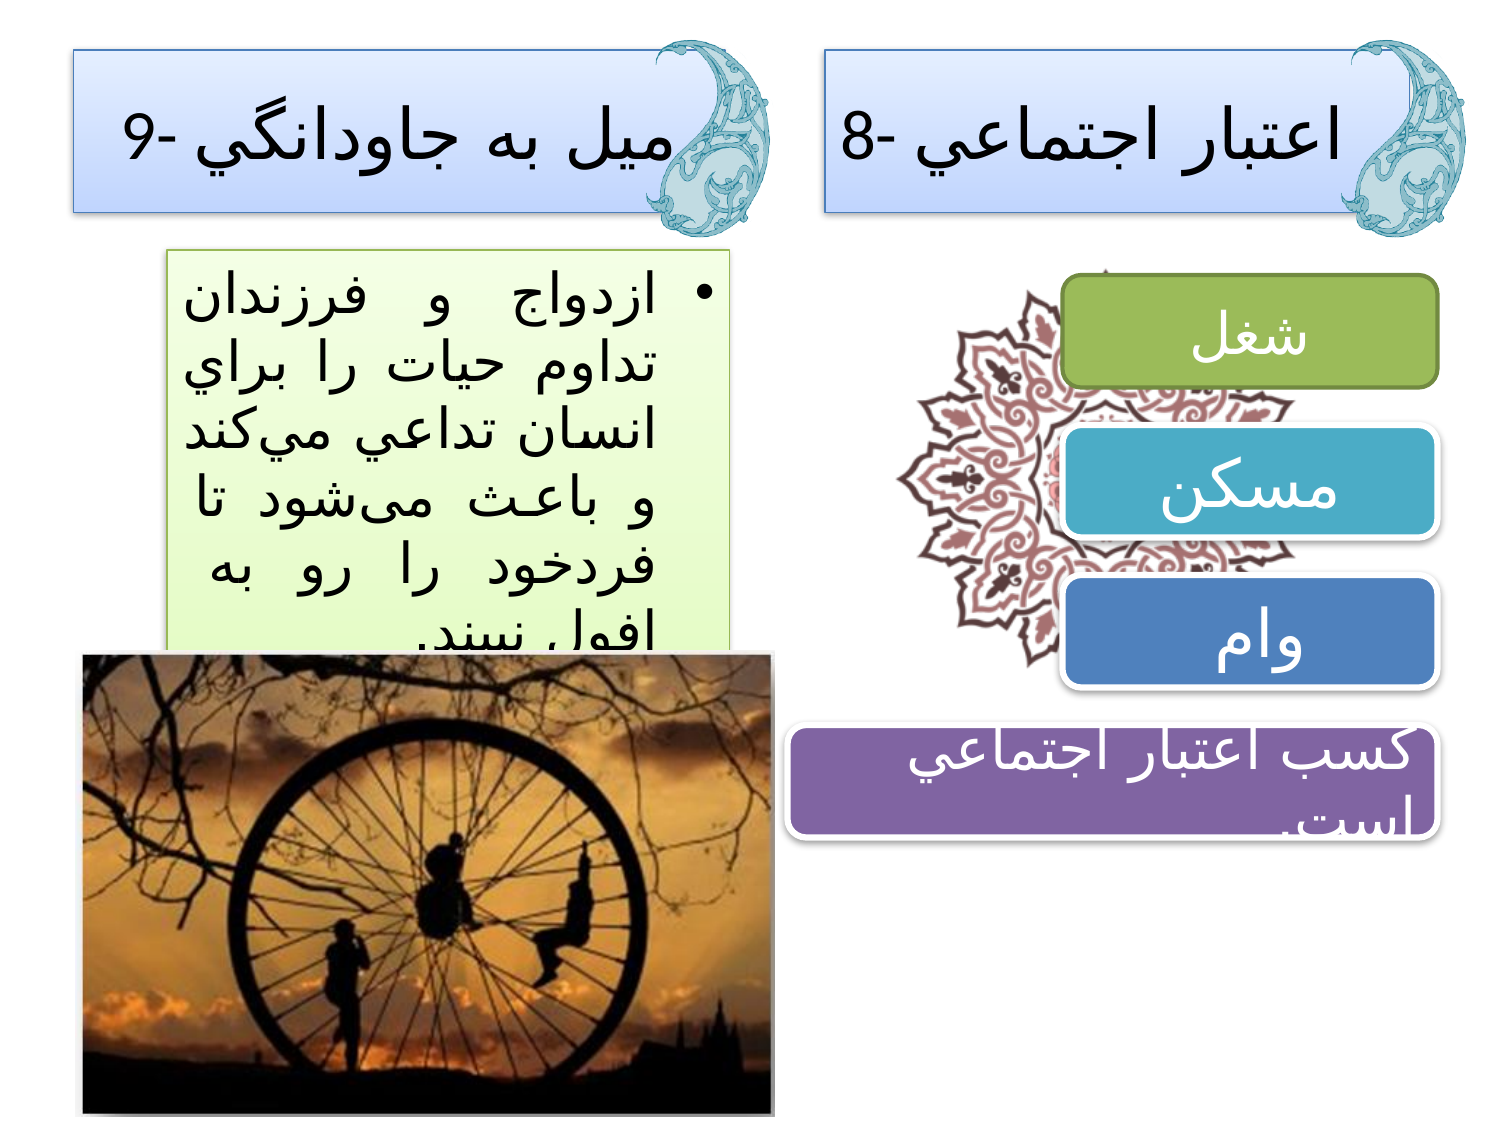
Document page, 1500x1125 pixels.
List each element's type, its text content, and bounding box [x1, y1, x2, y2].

picture [887, 262, 1326, 698]
picture [1337, 37, 1471, 238]
text_box وام [1329, 571, 1441, 691]
picture [74, 502, 776, 1117]
picture [641, 37, 776, 238]
list ازدواج و فرزندان تداوم حيات را براي انسان تداعي مي‌كند و باعث می‌شود تا فردخود را رو به افول نبیند. [166, 249, 730, 648]
text_box 9- ميل به جاودانگي [73, 49, 636, 213]
text_box 8- اعتبار اجتماعي [824, 49, 1332, 213]
text_box شغل [1329, 272, 1440, 390]
text_box مسكن [1329, 421, 1441, 541]
text_box كسب اعتبار اجتماعي است. [784, 721, 1441, 841]
